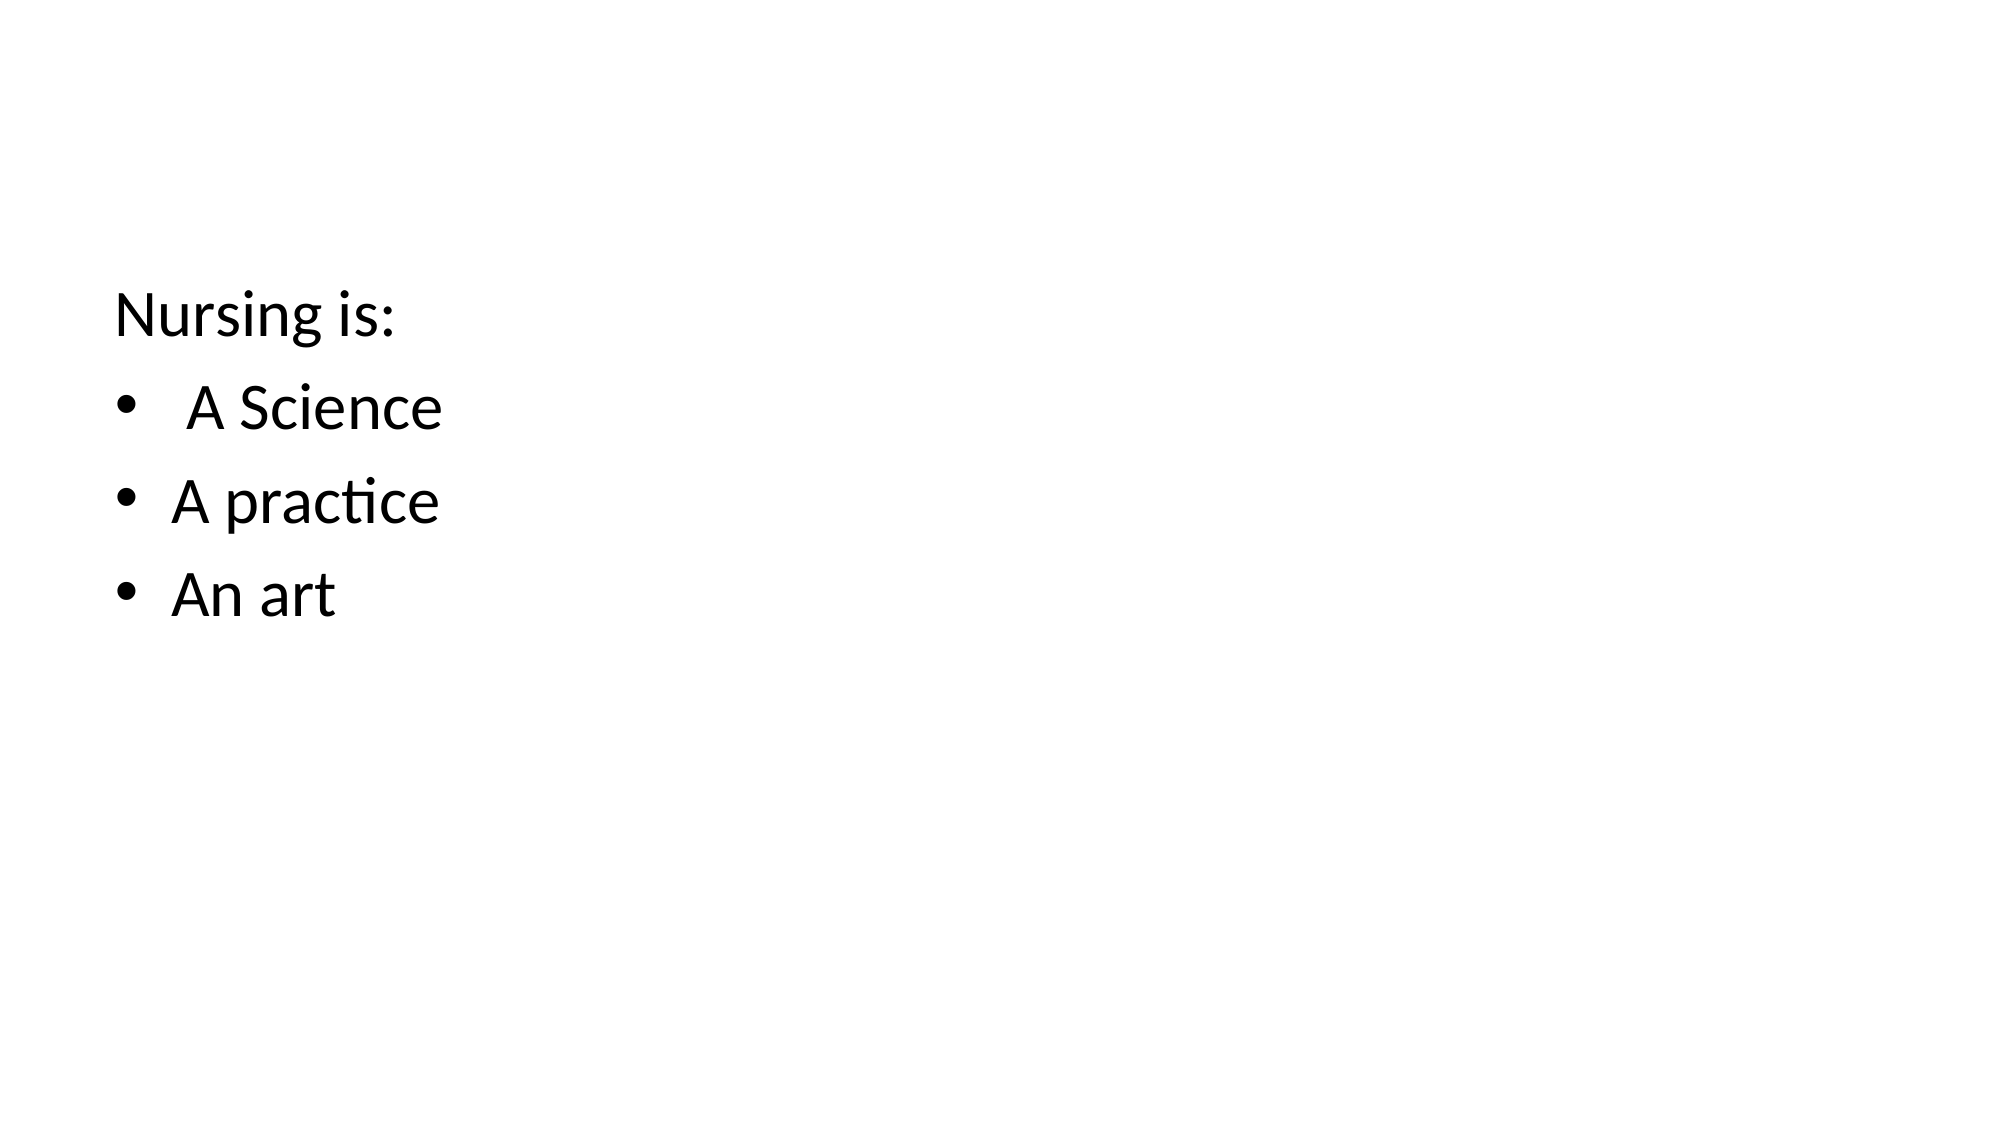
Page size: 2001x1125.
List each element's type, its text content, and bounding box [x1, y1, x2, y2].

list Nursing is: A Science A practice An art [99, 262, 1900, 1005]
